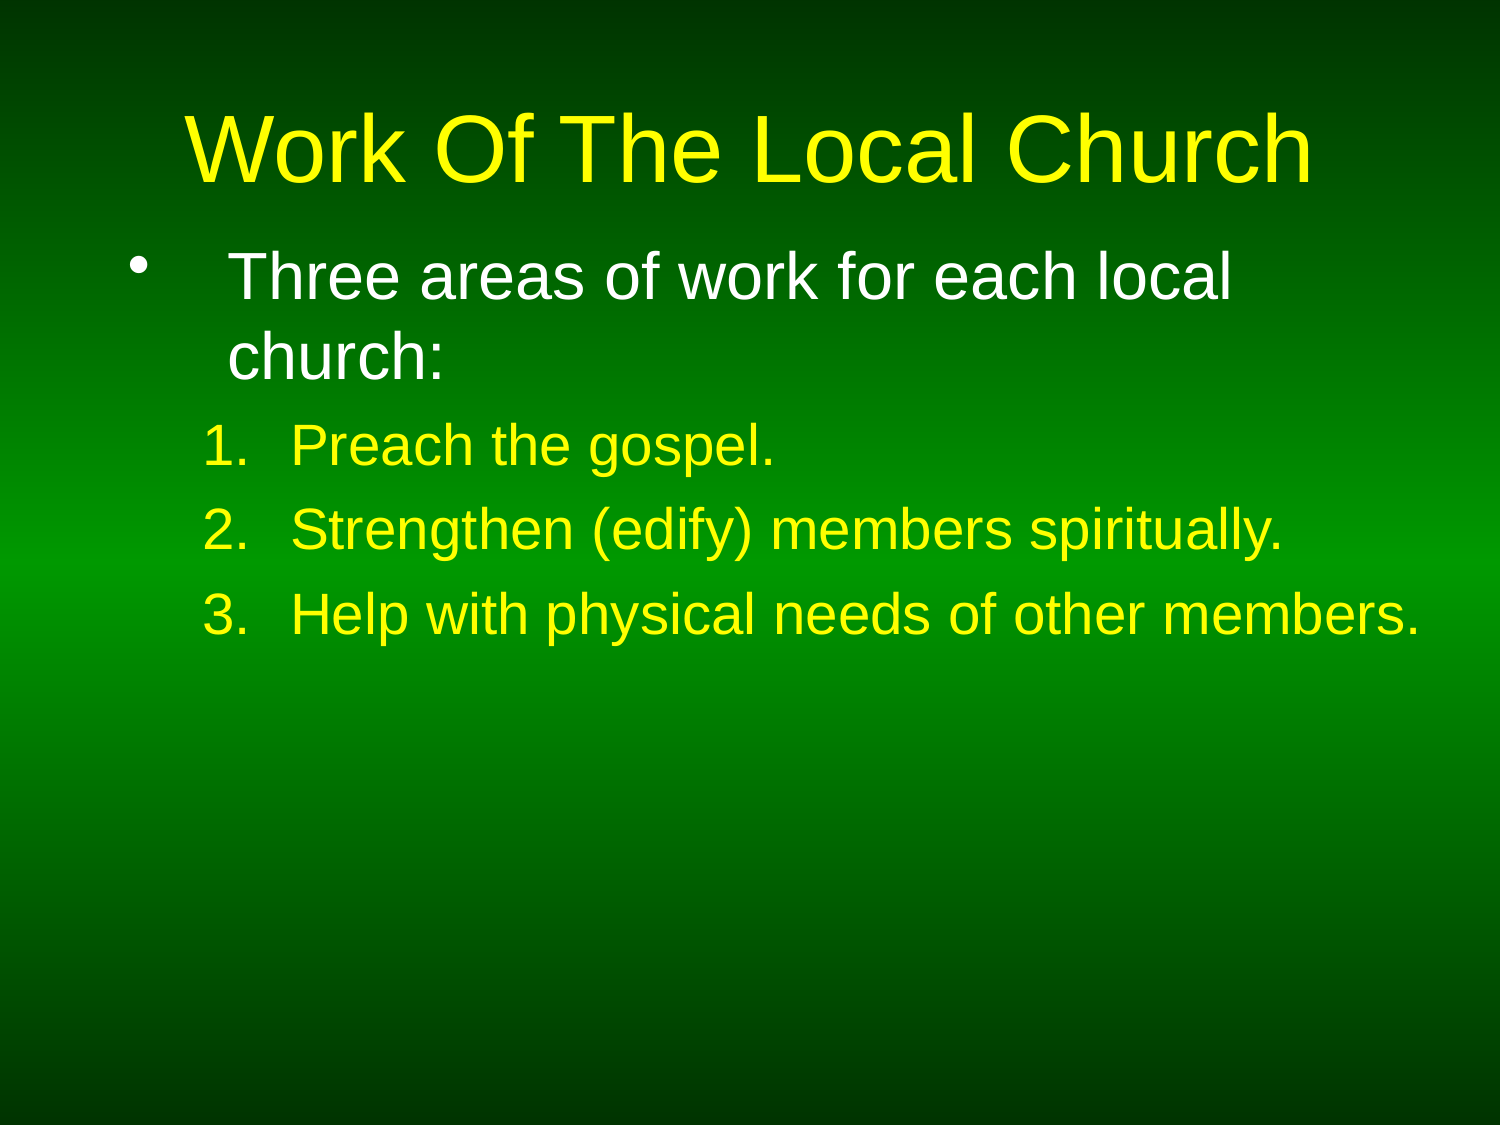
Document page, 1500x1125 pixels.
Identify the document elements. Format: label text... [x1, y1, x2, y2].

list Three areas of work for each local church: Preach the gospel. Strengthen (edify) members spiritually. Help with physical needs of other members. [112, 224, 1463, 1125]
title Work Of The Local Church [37, 50, 1463, 238]
